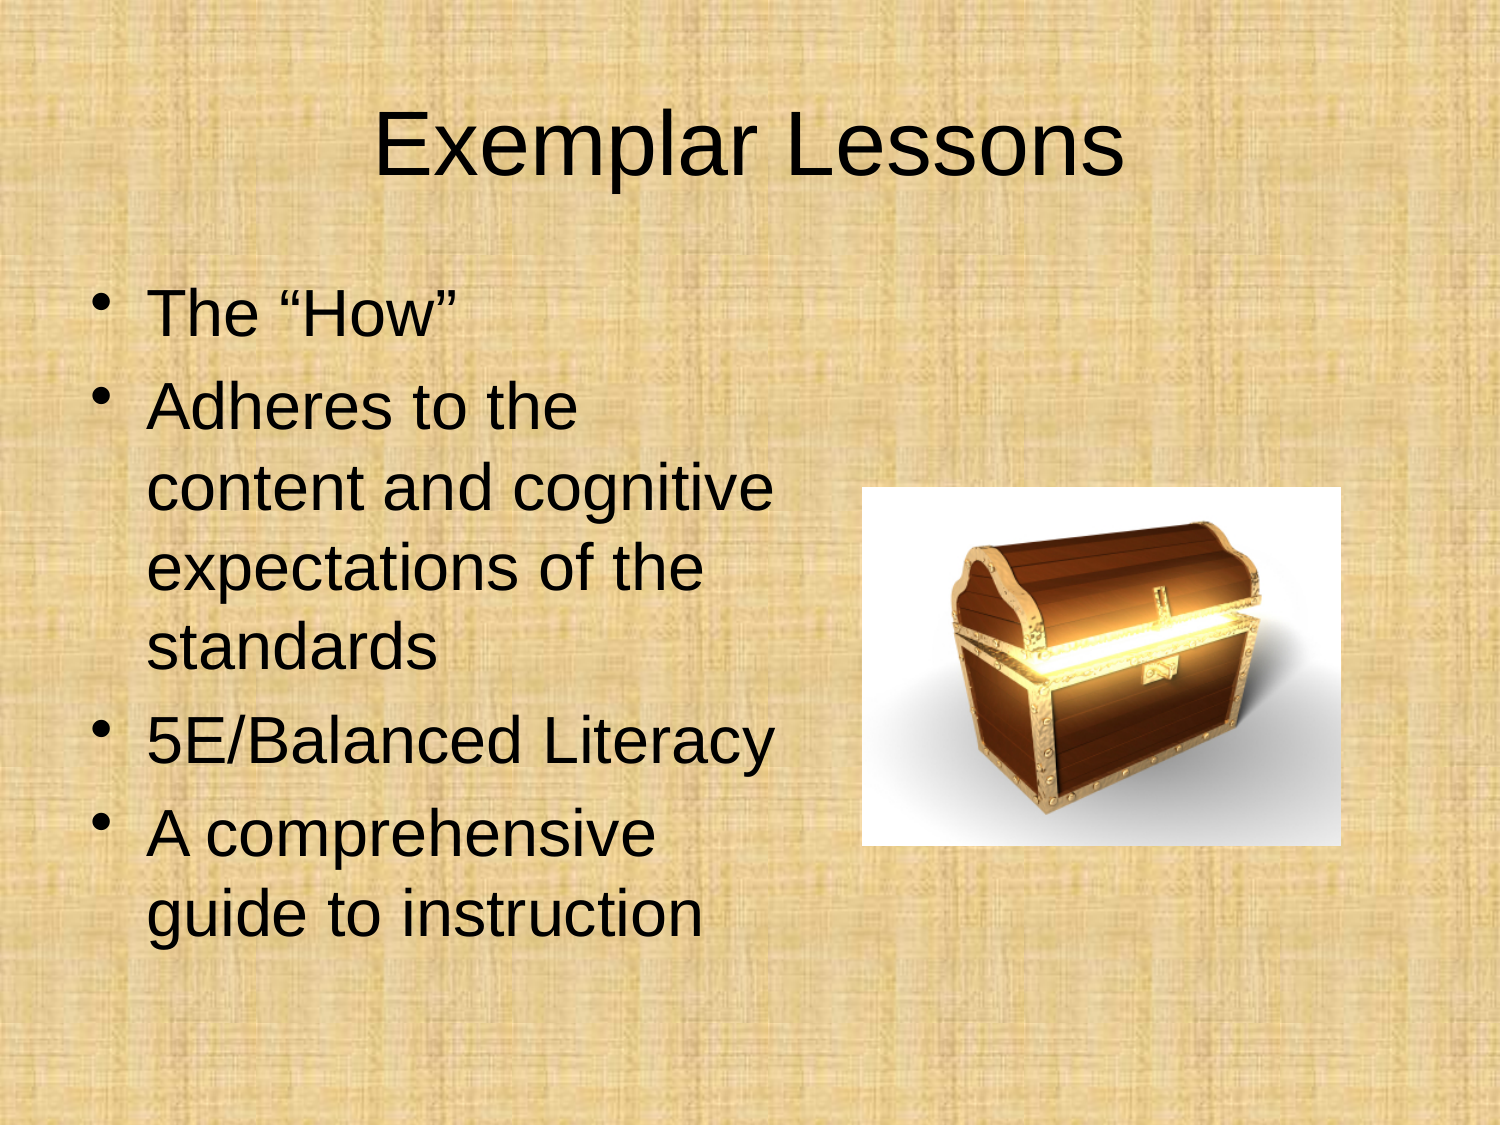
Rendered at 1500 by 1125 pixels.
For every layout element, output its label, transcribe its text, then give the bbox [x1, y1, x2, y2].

list The “How” Adheres to the content and cognitive expectations of the standards 5E/Balanced Literacy A comprehensive guide to instruction [74, 262, 813, 1006]
title Exemplar Lessons [74, 44, 1426, 233]
picture [0, 0, 1500, 1125]
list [862, 487, 1341, 847]
